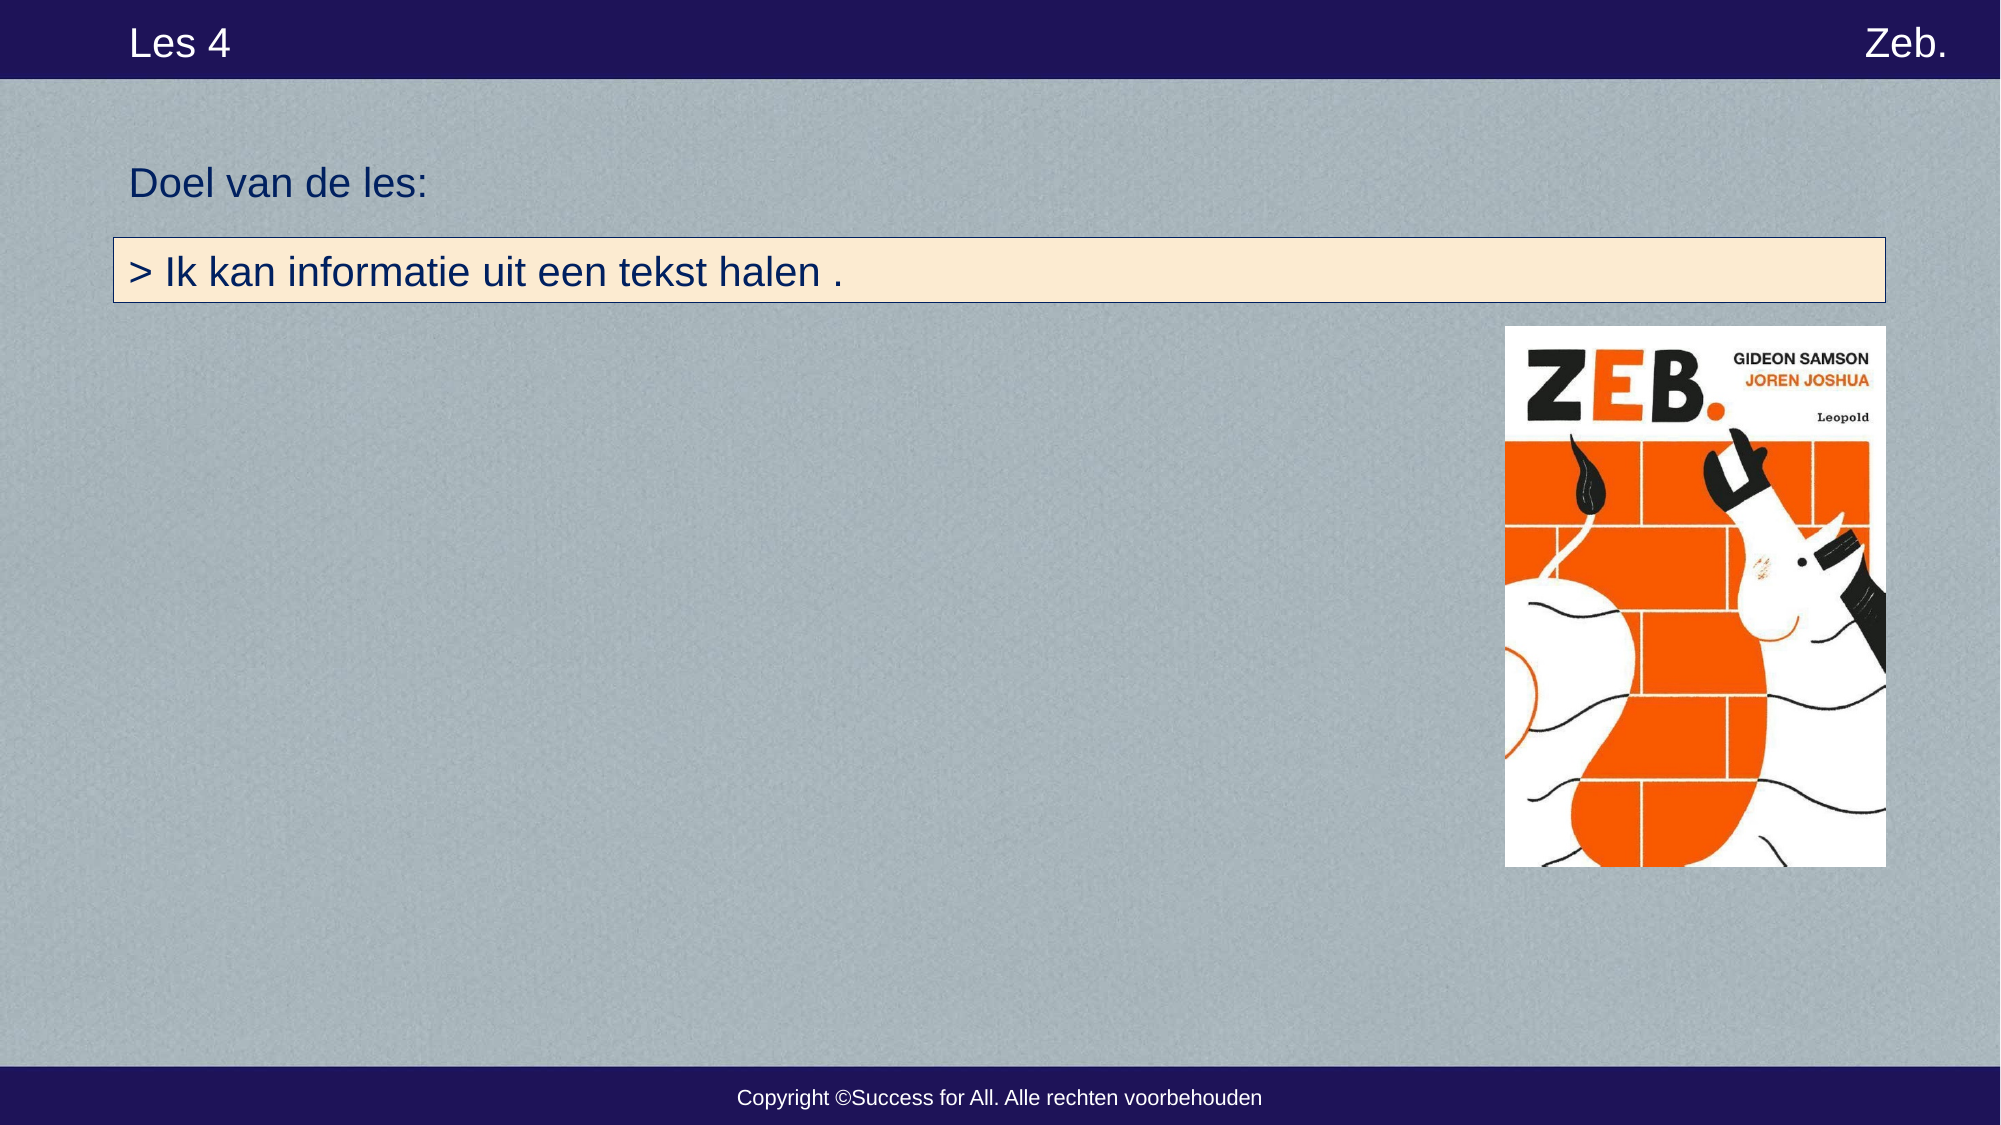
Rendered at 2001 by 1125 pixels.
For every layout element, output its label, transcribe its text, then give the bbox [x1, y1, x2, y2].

text_box Doel van de les: [113, 148, 1635, 214]
text_box Zeb. [786, 8, 1963, 73]
text_box Les 4 [114, 8, 354, 73]
text_box Copyright ©Success for All. Alle rechten voorbehouden [0, 1076, 2000, 1125]
text_box > Ik kan informatie uit een tekst halen . [113, 237, 1886, 303]
picture [0, 0, 2001, 1125]
